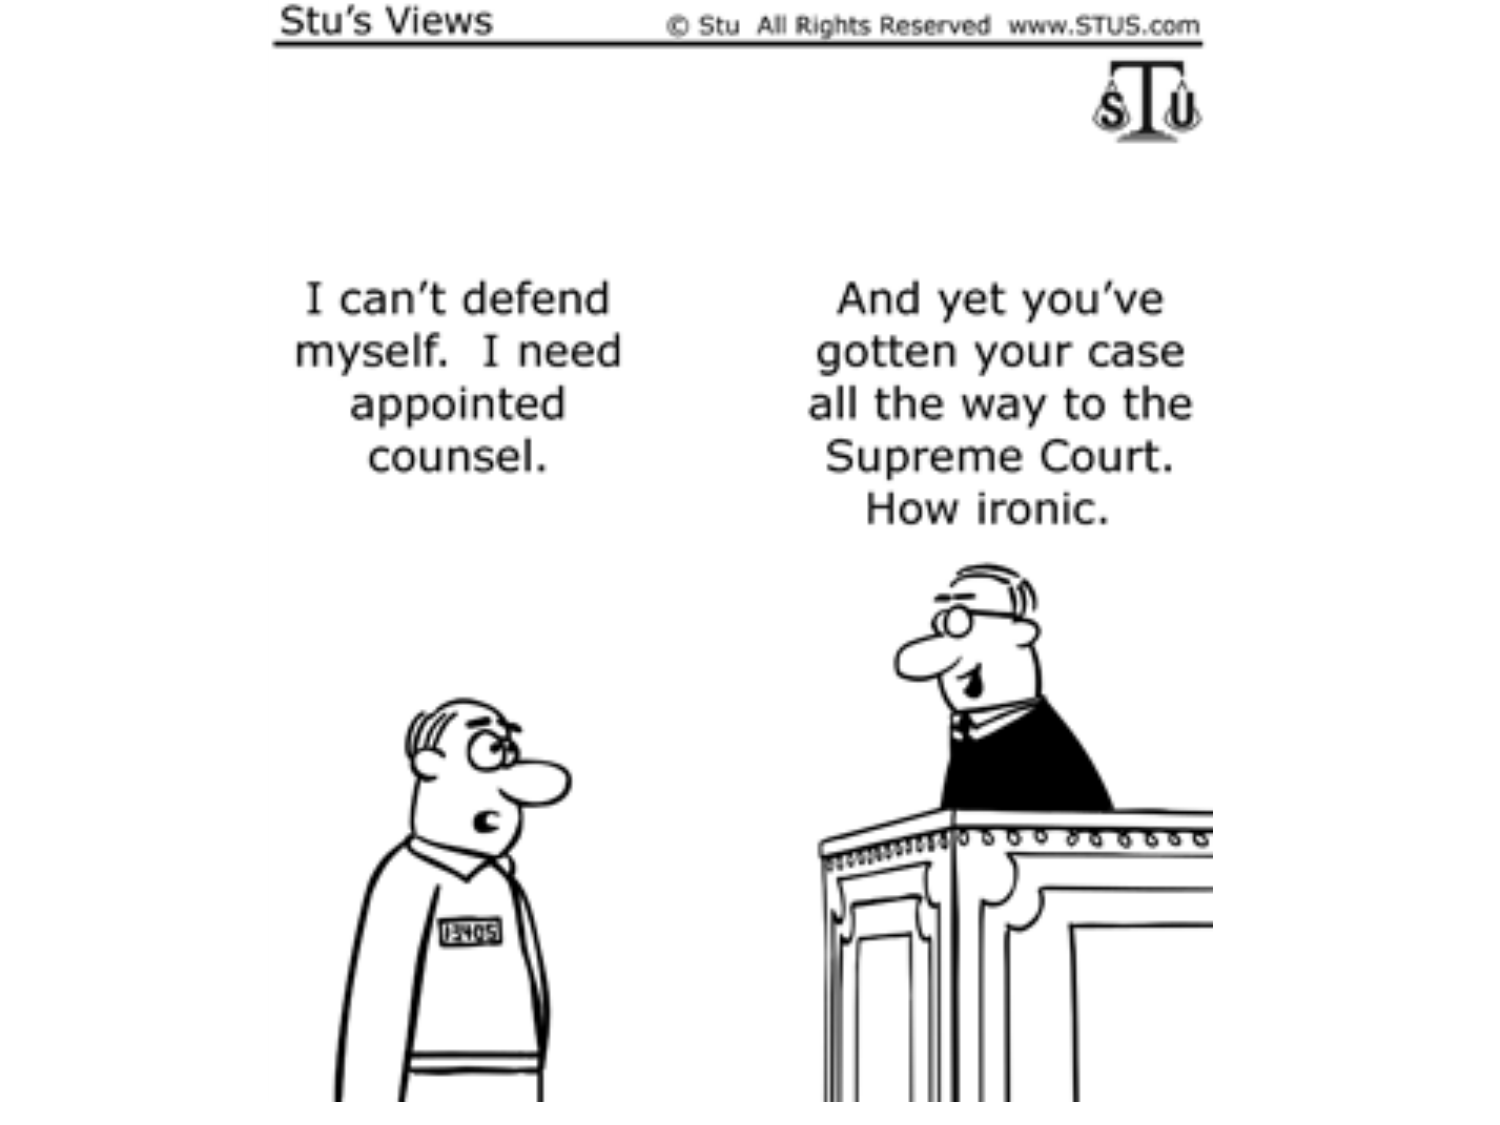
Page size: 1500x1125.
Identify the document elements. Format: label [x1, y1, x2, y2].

picture [267, 0, 1213, 1103]
